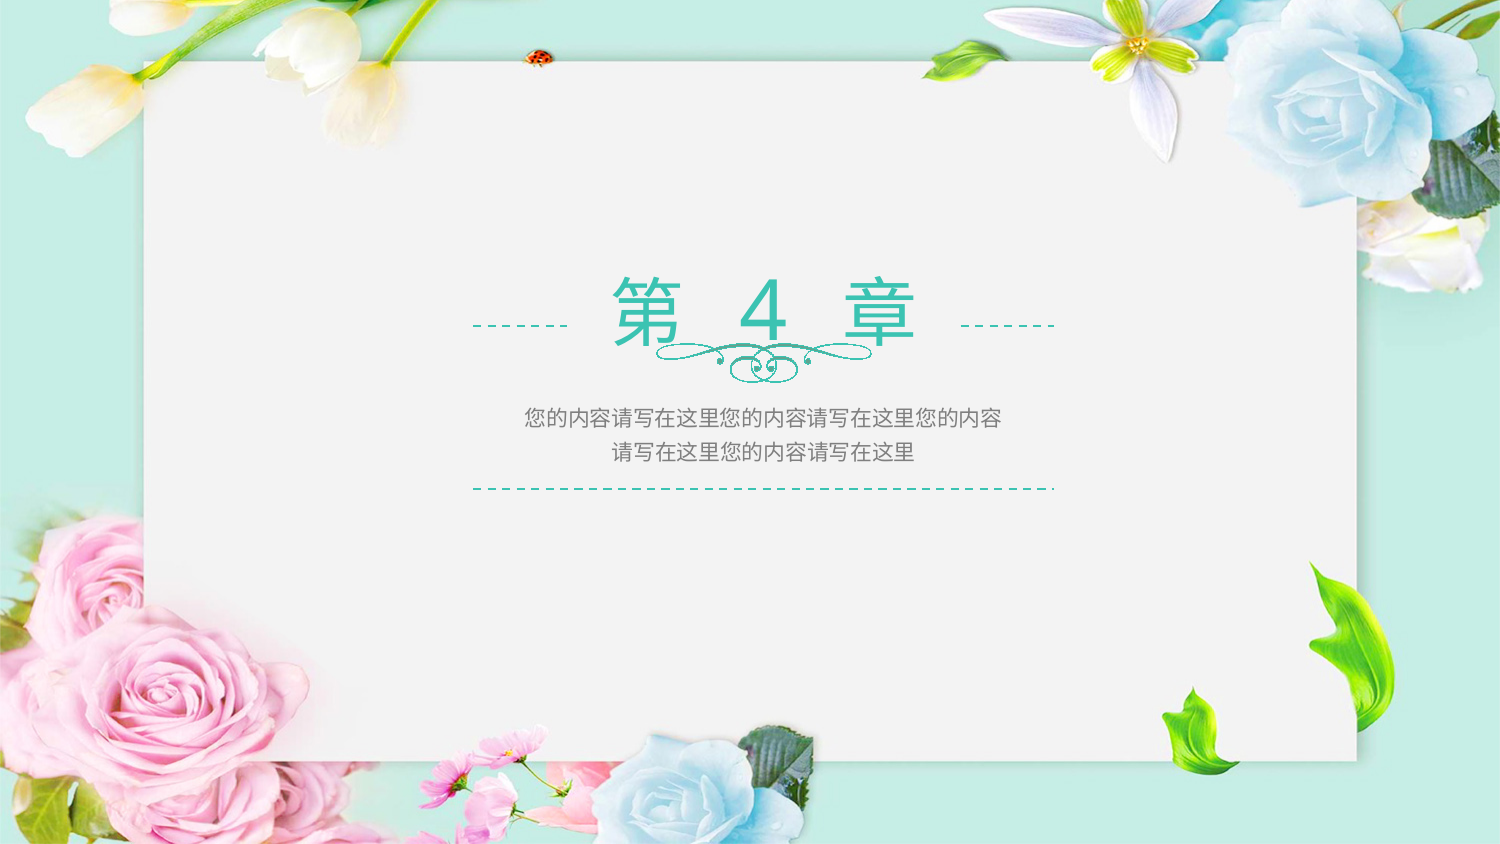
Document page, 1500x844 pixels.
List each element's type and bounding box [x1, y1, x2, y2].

text_box [473, 248, 1055, 383]
picture [0, 0, 1500, 844]
